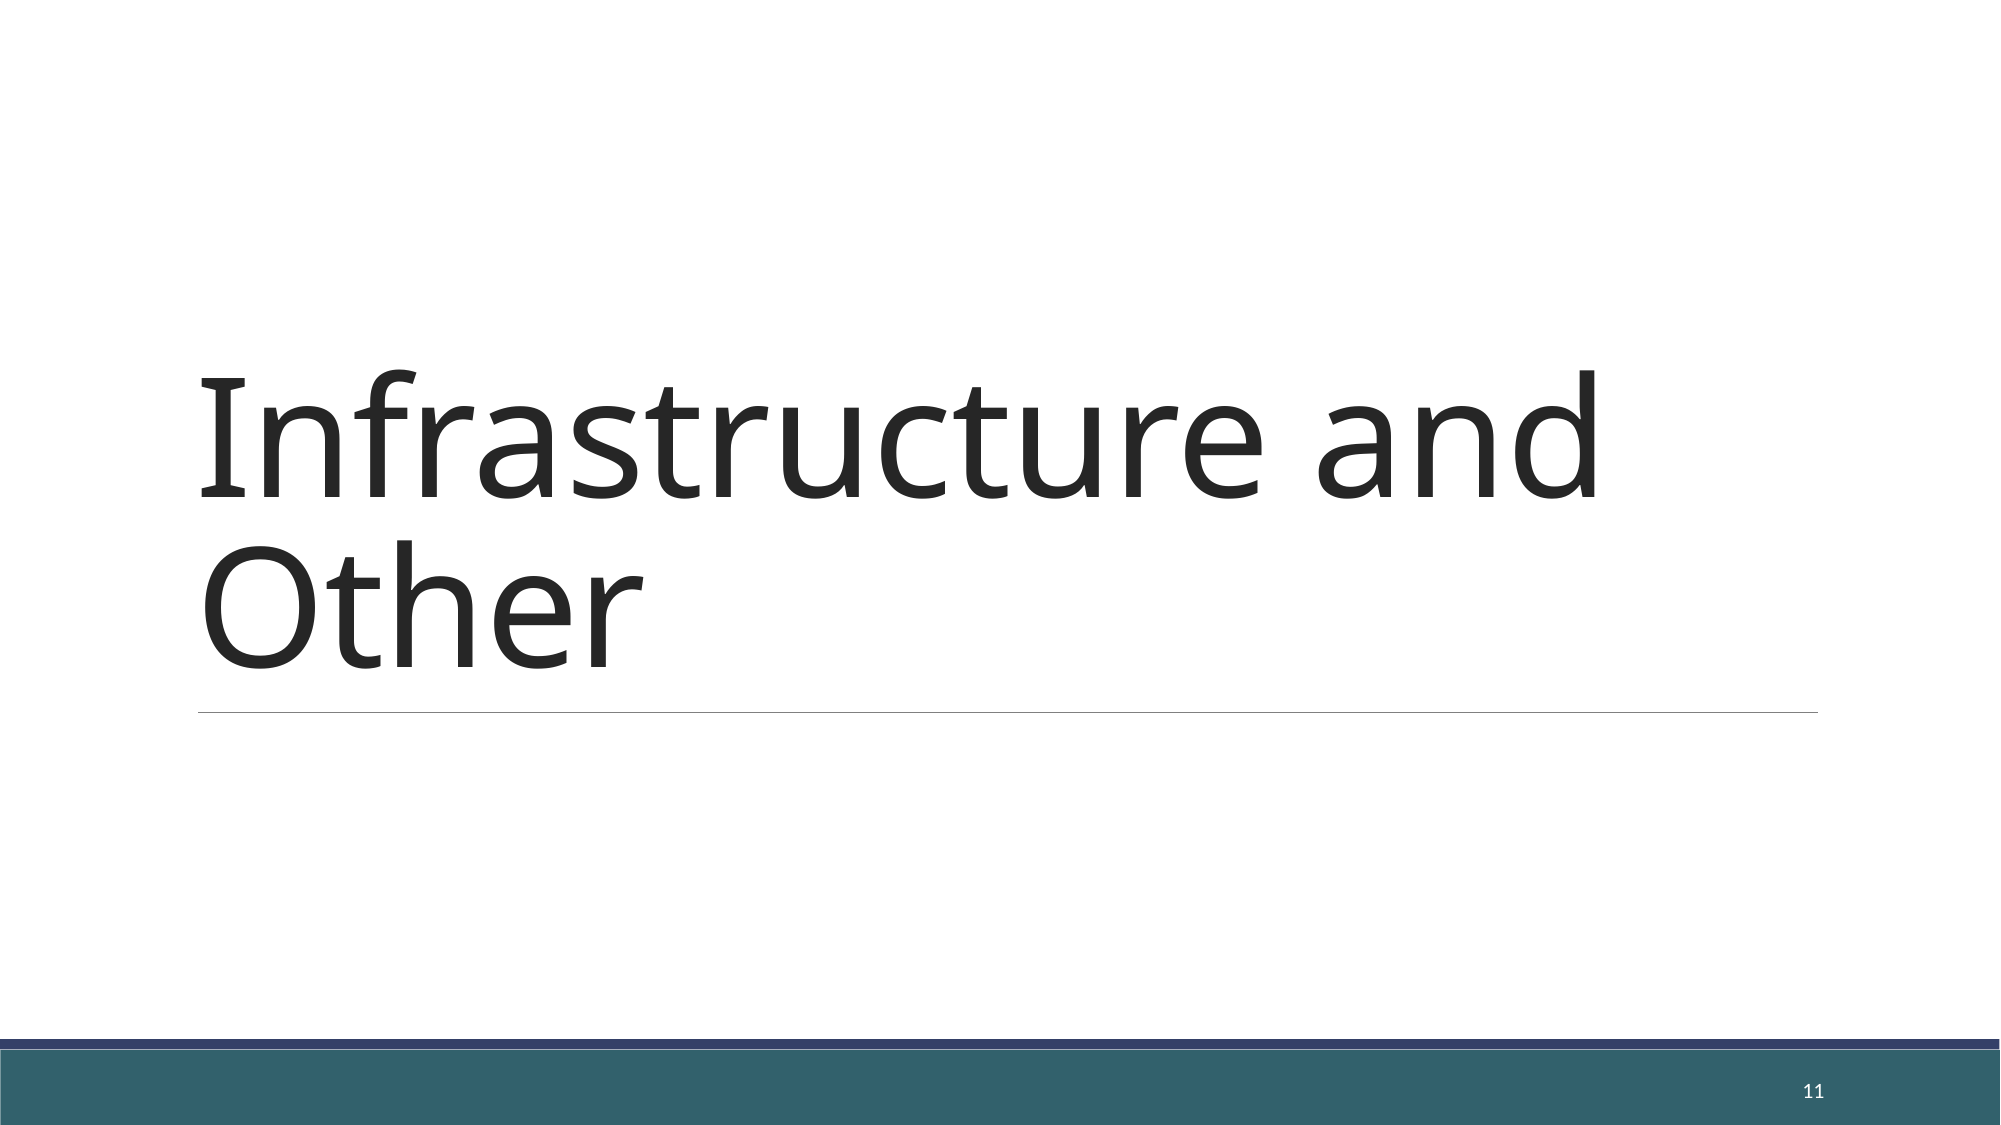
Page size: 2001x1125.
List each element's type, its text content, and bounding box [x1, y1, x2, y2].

title Infrastructure and Other [180, 124, 1830, 710]
slide_number 11 [1624, 1059, 1840, 1120]
